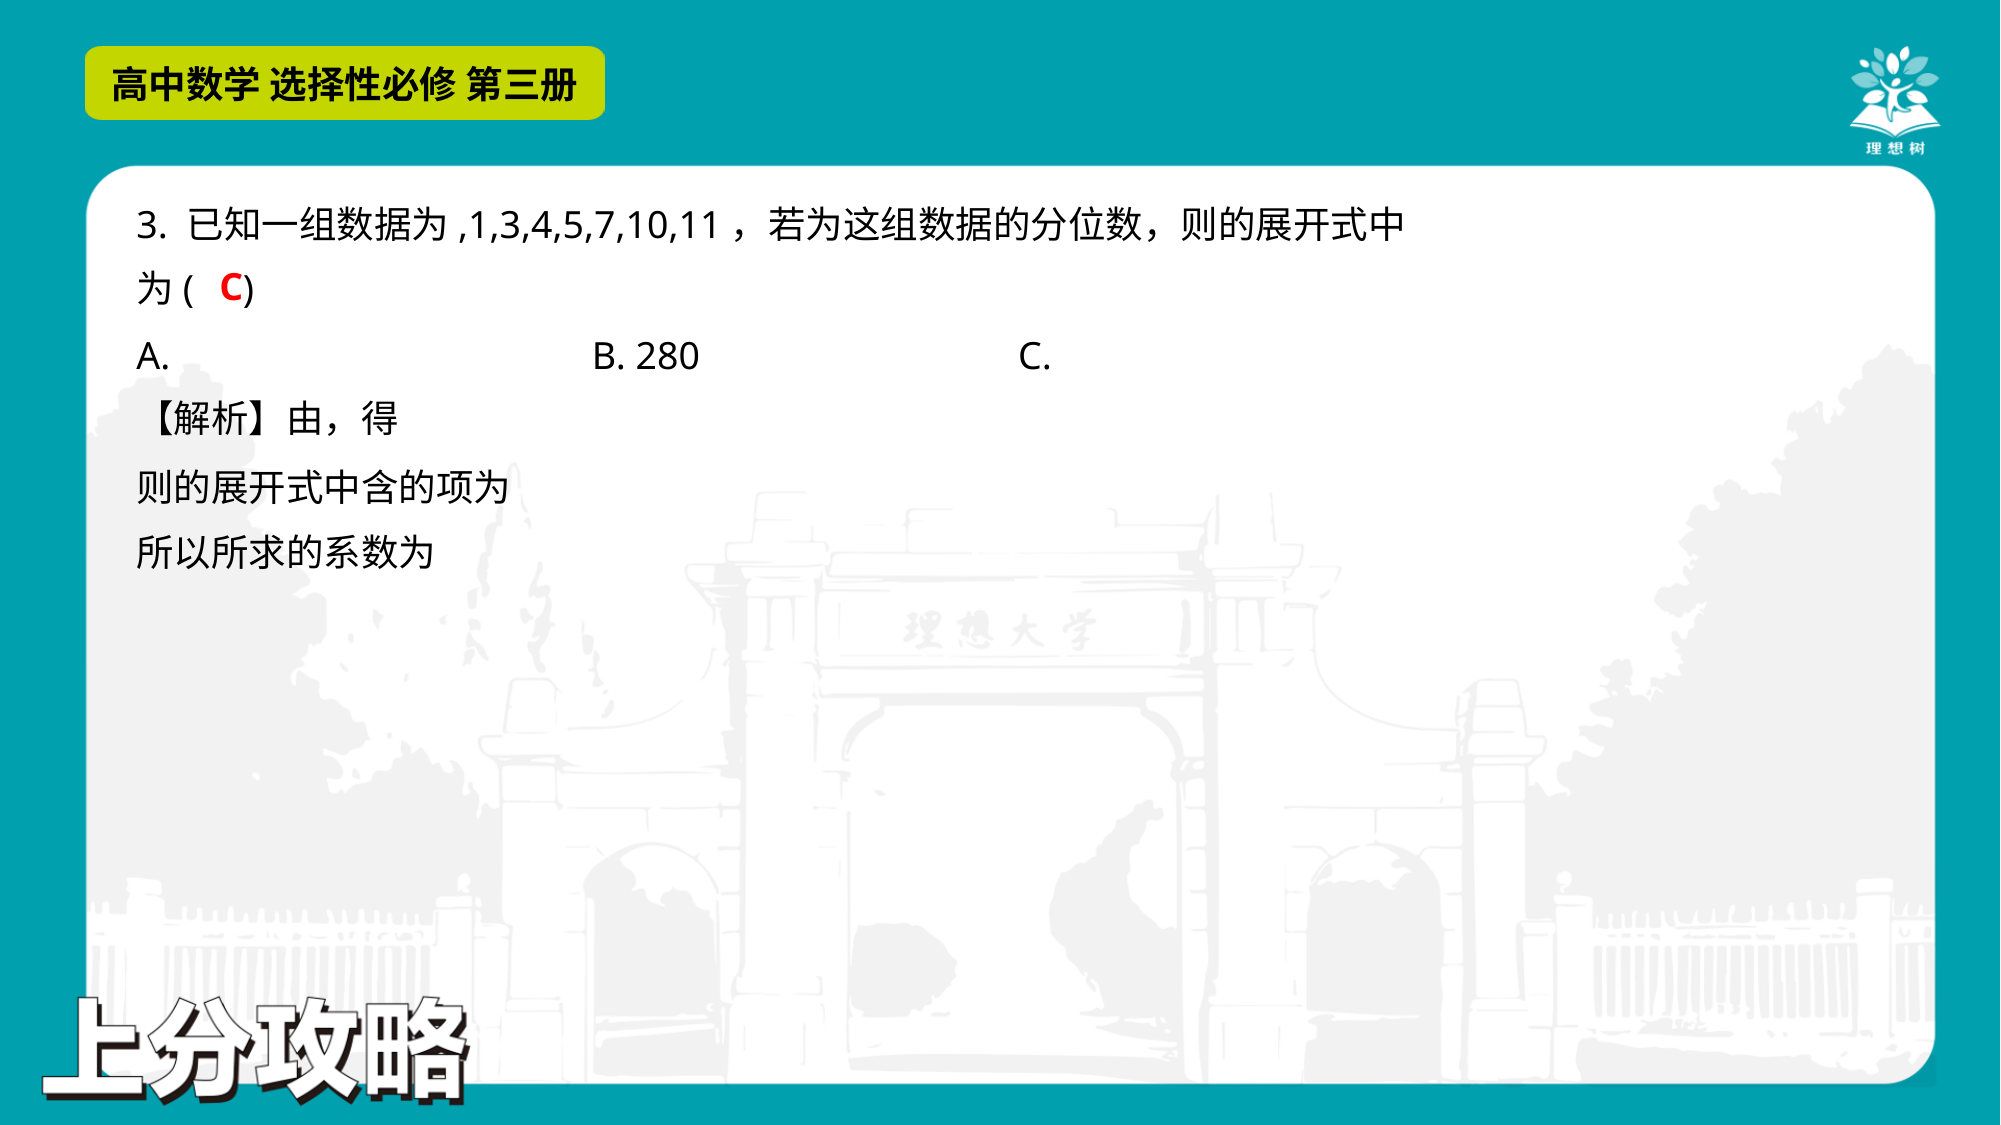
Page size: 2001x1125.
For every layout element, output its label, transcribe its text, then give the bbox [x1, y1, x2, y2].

picture [0, 0, 2000, 1125]
text_box C [204, 243, 259, 302]
